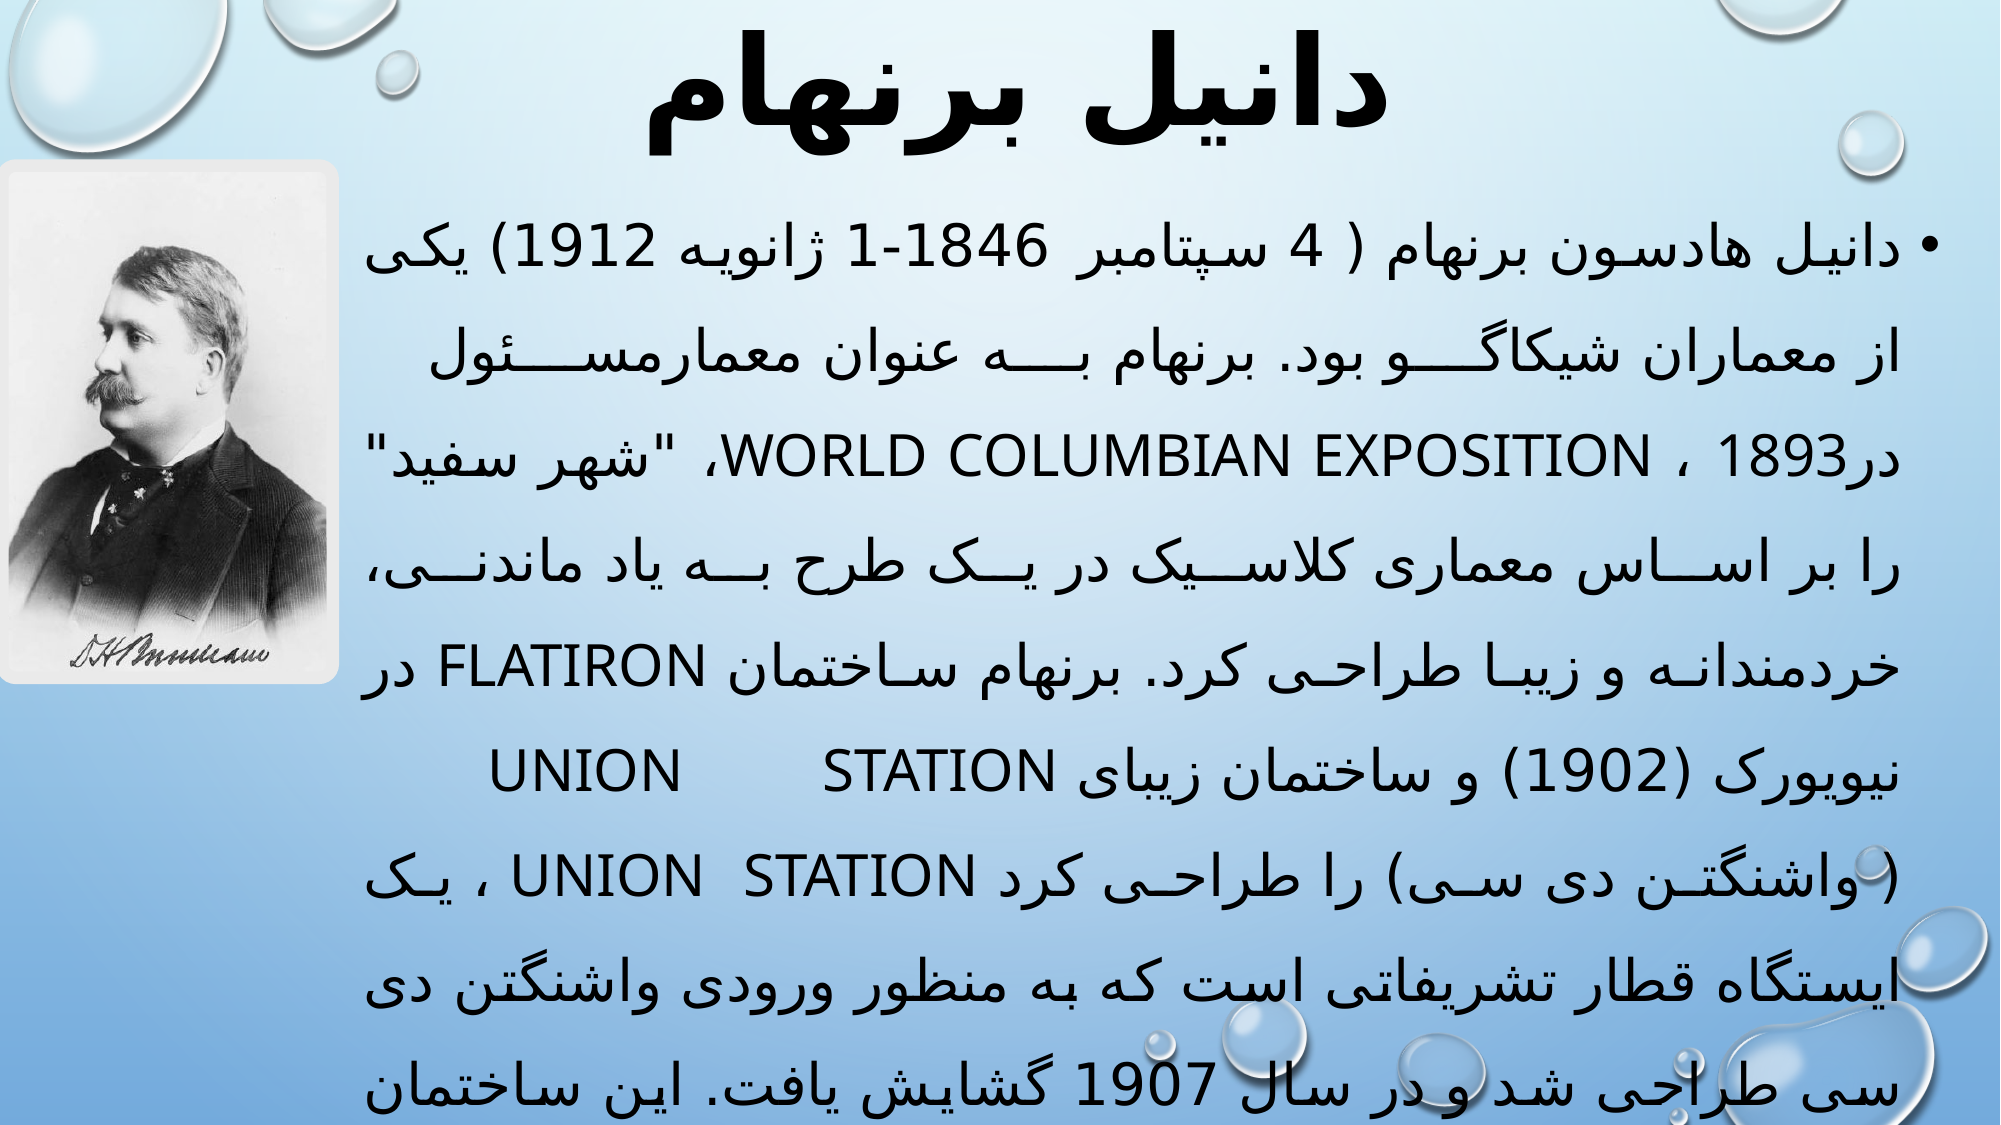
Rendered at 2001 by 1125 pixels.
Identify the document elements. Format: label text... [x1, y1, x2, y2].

picture [0, 0, 2000, 1125]
title دانیل برنهام [167, 0, 1868, 217]
list دانیل هادسون برنهام ( 4 سپتامبر 1846-1 ژانویه 1912) یکی از معماران شیکاگو بود. برنهام به عنوان معمارمسئول درWorld Columbian Exposition ، 1893، "شهر سفید" را بر اساس معماری کلاسیک در یک طرح به یاد ماندنی، خردمندانه و زیبا طراحی کرد. برنهام ساختمان Flatiron در نیویورک (1902) و ساختمان زیبای Union Station ( واشنگتن دی سی) را طراحی کرد Union Station ، یک ایستگاه قطار تشریفاتی است که به منظور ورودی واشنگتن دی سی طراحی شد و در سال 1907 گشایش یافت. این ساختمان یکی از مشهورترین و شلوغترین مکانها در واشنگتن دی سی است. [348, 165, 1956, 1040]
